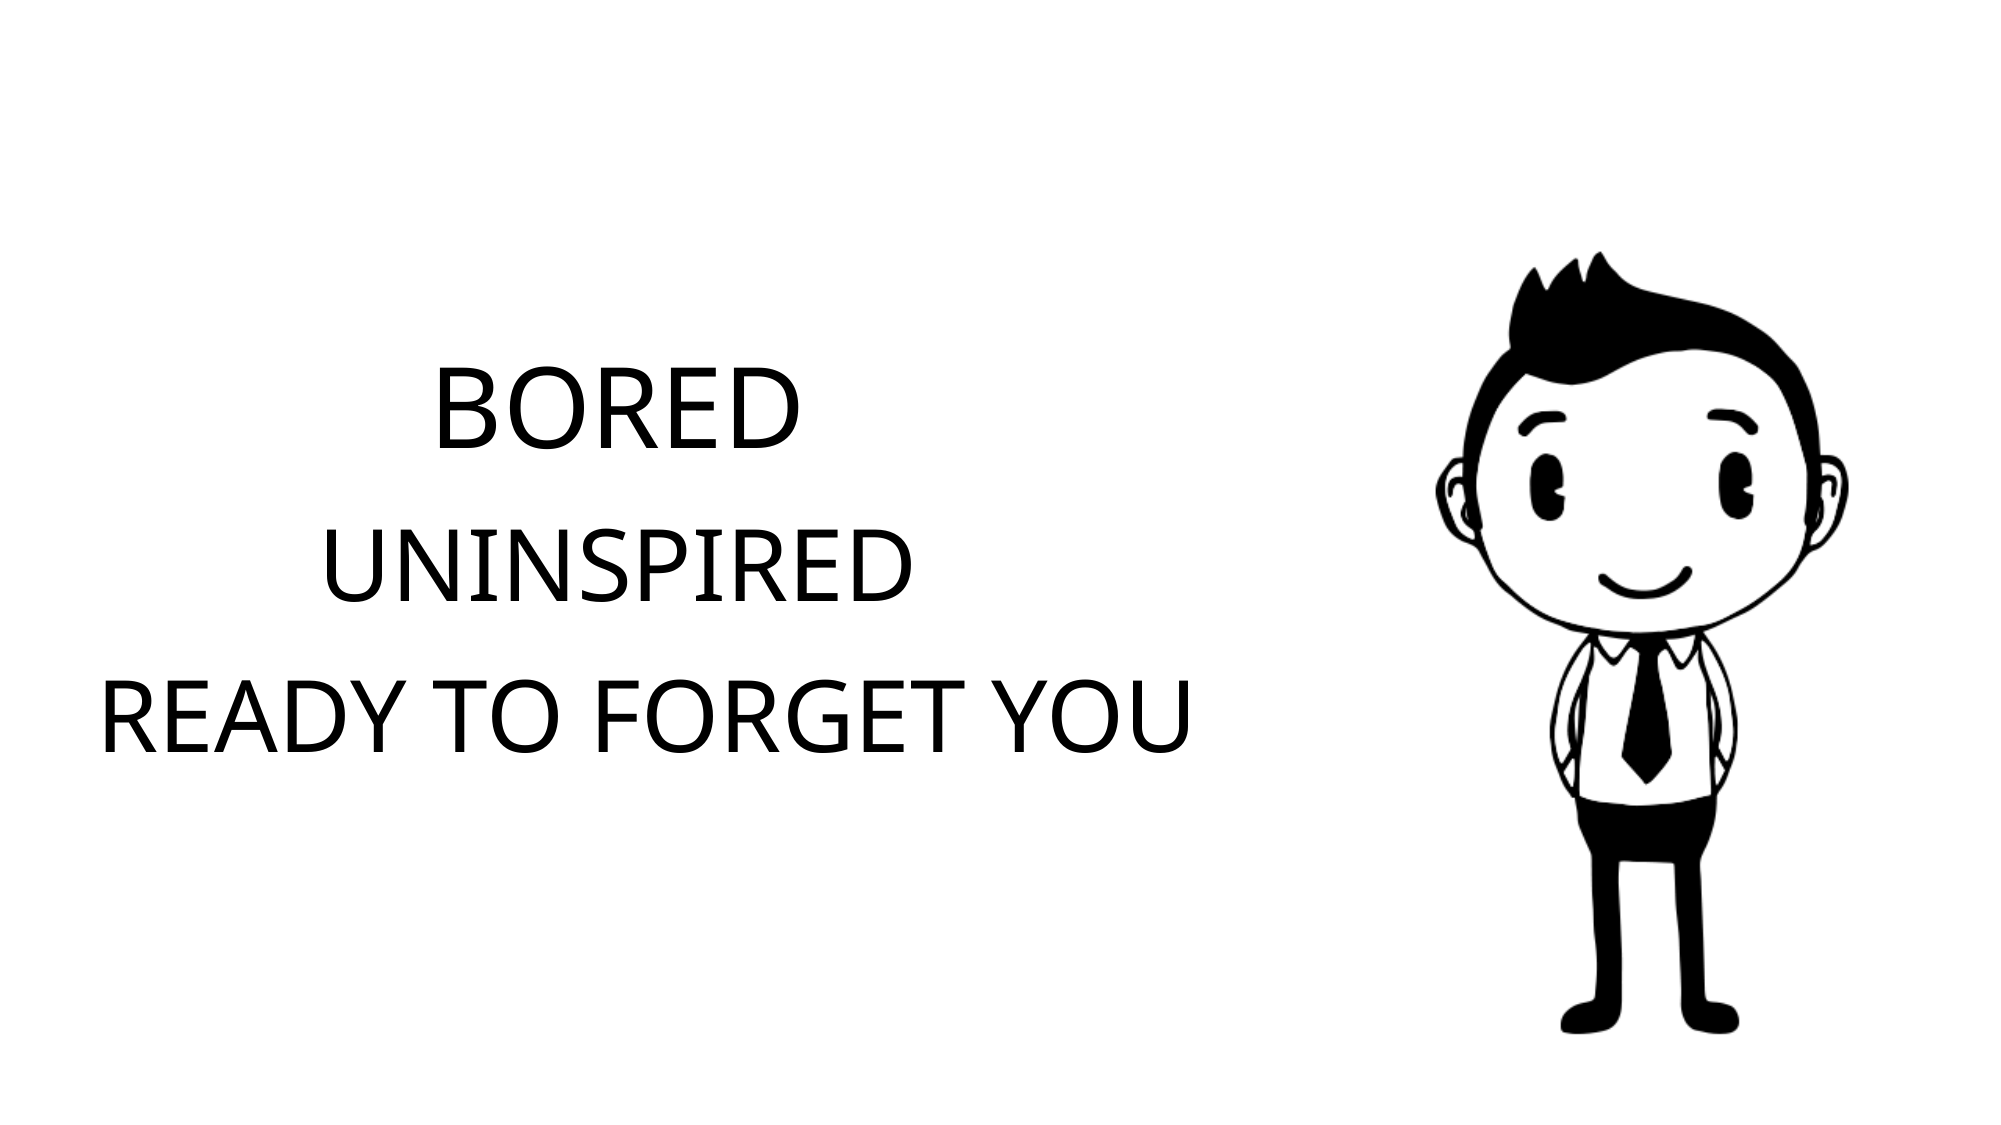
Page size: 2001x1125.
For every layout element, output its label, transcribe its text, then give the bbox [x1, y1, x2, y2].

text_box READY TO FORGET YOU [0, 644, 1375, 780]
picture [1375, 216, 1902, 1064]
text_box BORED [0, 328, 1375, 479]
text_box UNINSPIRED [0, 494, 1375, 630]
